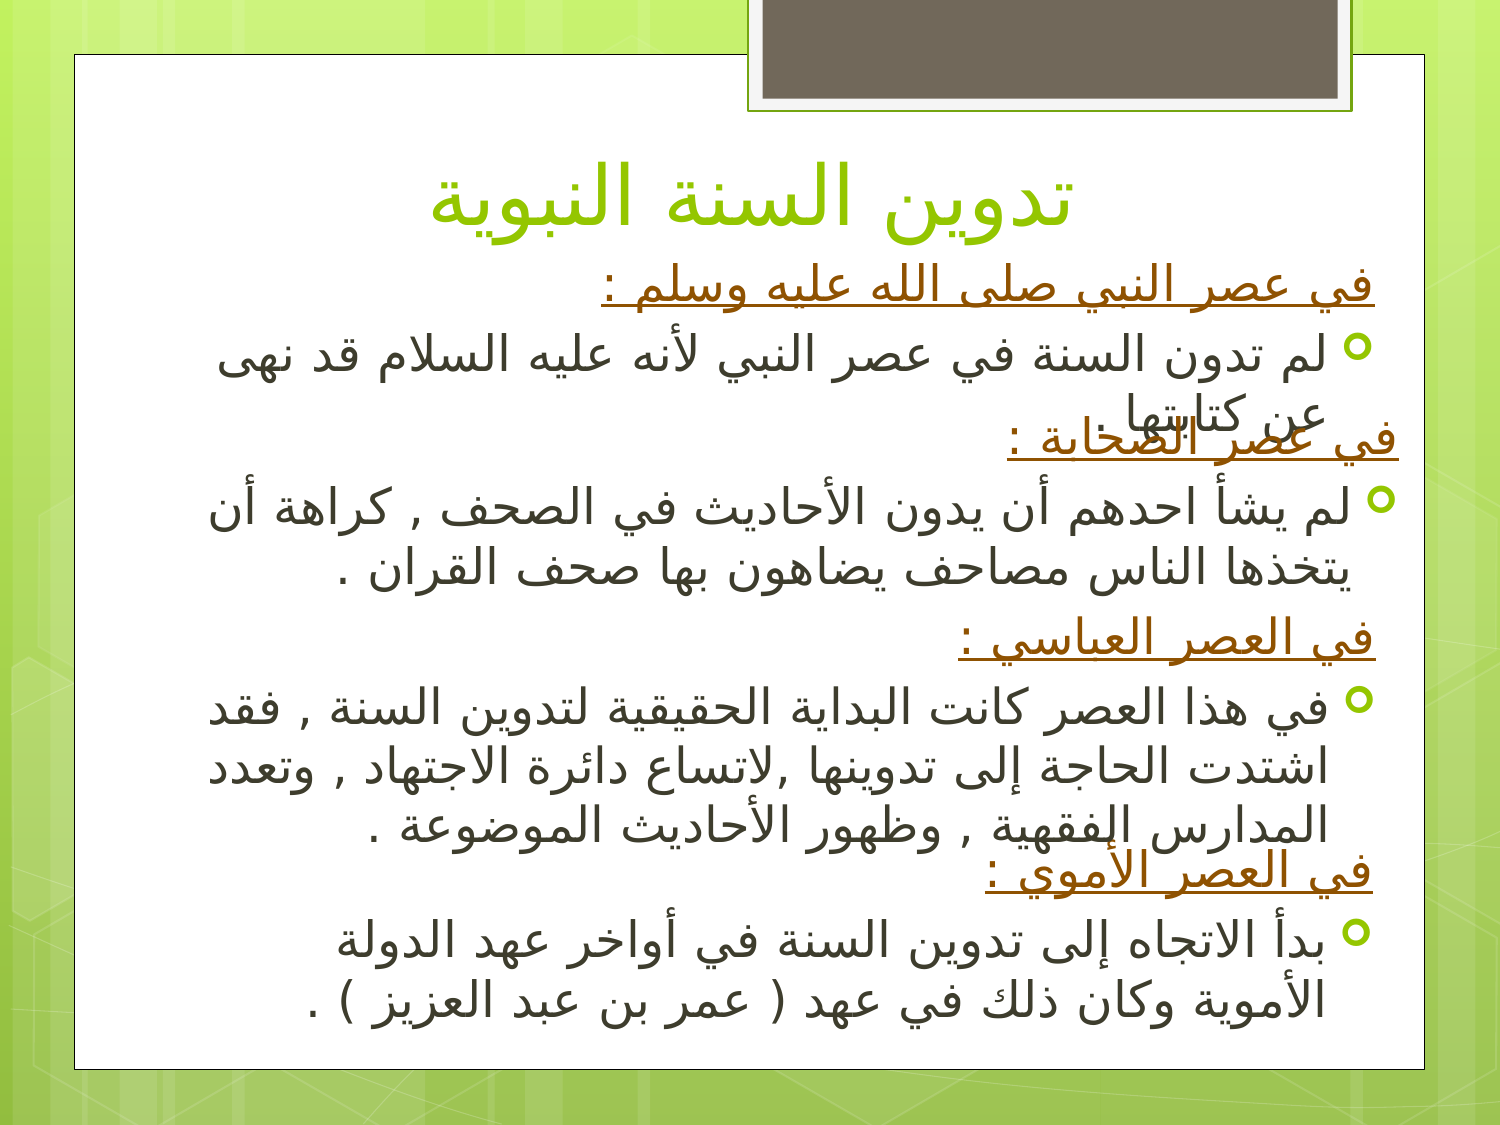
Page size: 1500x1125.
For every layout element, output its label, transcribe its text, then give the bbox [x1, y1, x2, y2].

text_box في عصر الصحابة : لم يشأ احدهم أن يدون الأحاديث في الصحف , كراهة أن يتخذها الناس مصاحف يضاهون بها صحف القران . [159, 397, 1425, 662]
text_box في العصر العباسي : في هذا العصر كانت البداية الحقيقية لتدوين السنة , فقد اشتدت الحاجة إلى تدوينها ,لاتساع دائرة الاجتهاد , وتعدد المدارس الفقهية , وظهور الأحاديث الموضوعة . [135, 597, 1402, 862]
list في عصر النبي صلى الله عليه وسلم : لم تدون السنة في عصر النبي لأنه عليه السلام قد نهى عن كتابتها . [159, 243, 1402, 397]
text_box في العصر الأموي : بدأ الاتجاه إلى تدوين السنة في أواخر عهد الدولة الأموية وكان ذلك في عهد ( عمر بن عبد العزيز ) . [194, 862, 1400, 1094]
title تدوين السنة النبوية [162, 125, 1315, 243]
